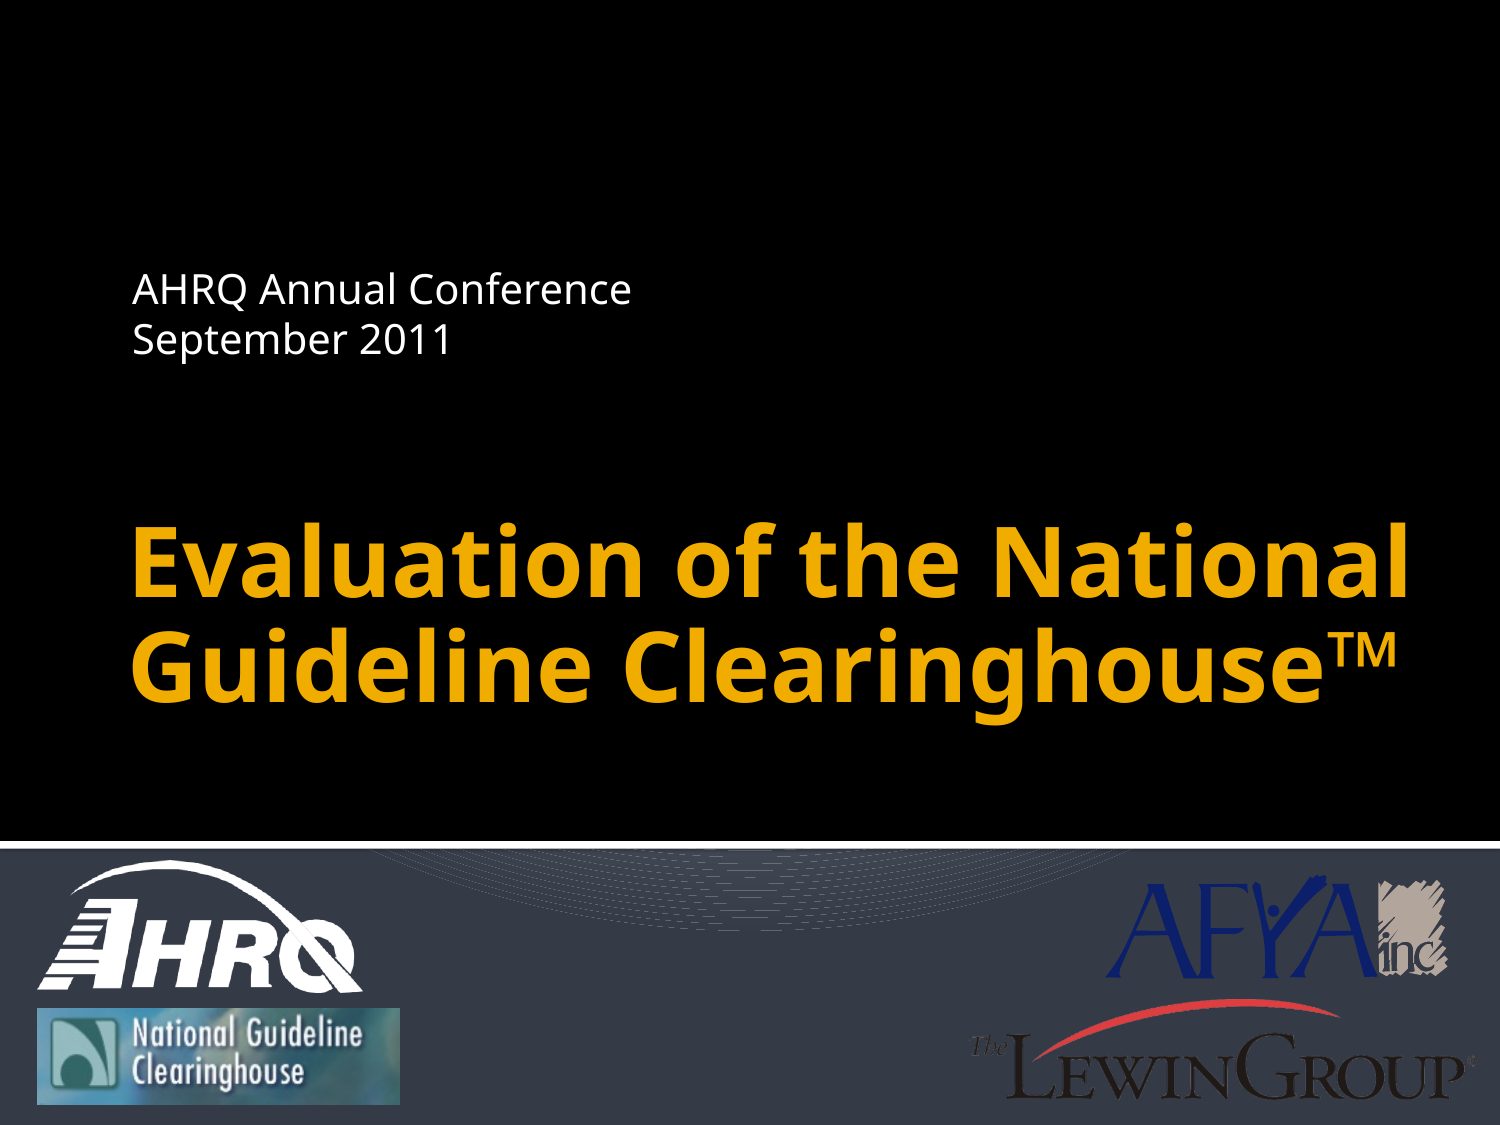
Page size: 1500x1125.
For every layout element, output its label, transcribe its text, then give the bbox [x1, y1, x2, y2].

subtitle AHRQ Annual Conference September 2011 [112, 187, 1438, 363]
picture [969, 999, 1479, 1100]
title Evaluation of the National Guideline Clearinghouse™ [112, 512, 1438, 762]
picture [37, 860, 363, 993]
picture [37, 1008, 400, 1105]
picture [1105, 874, 1449, 979]
